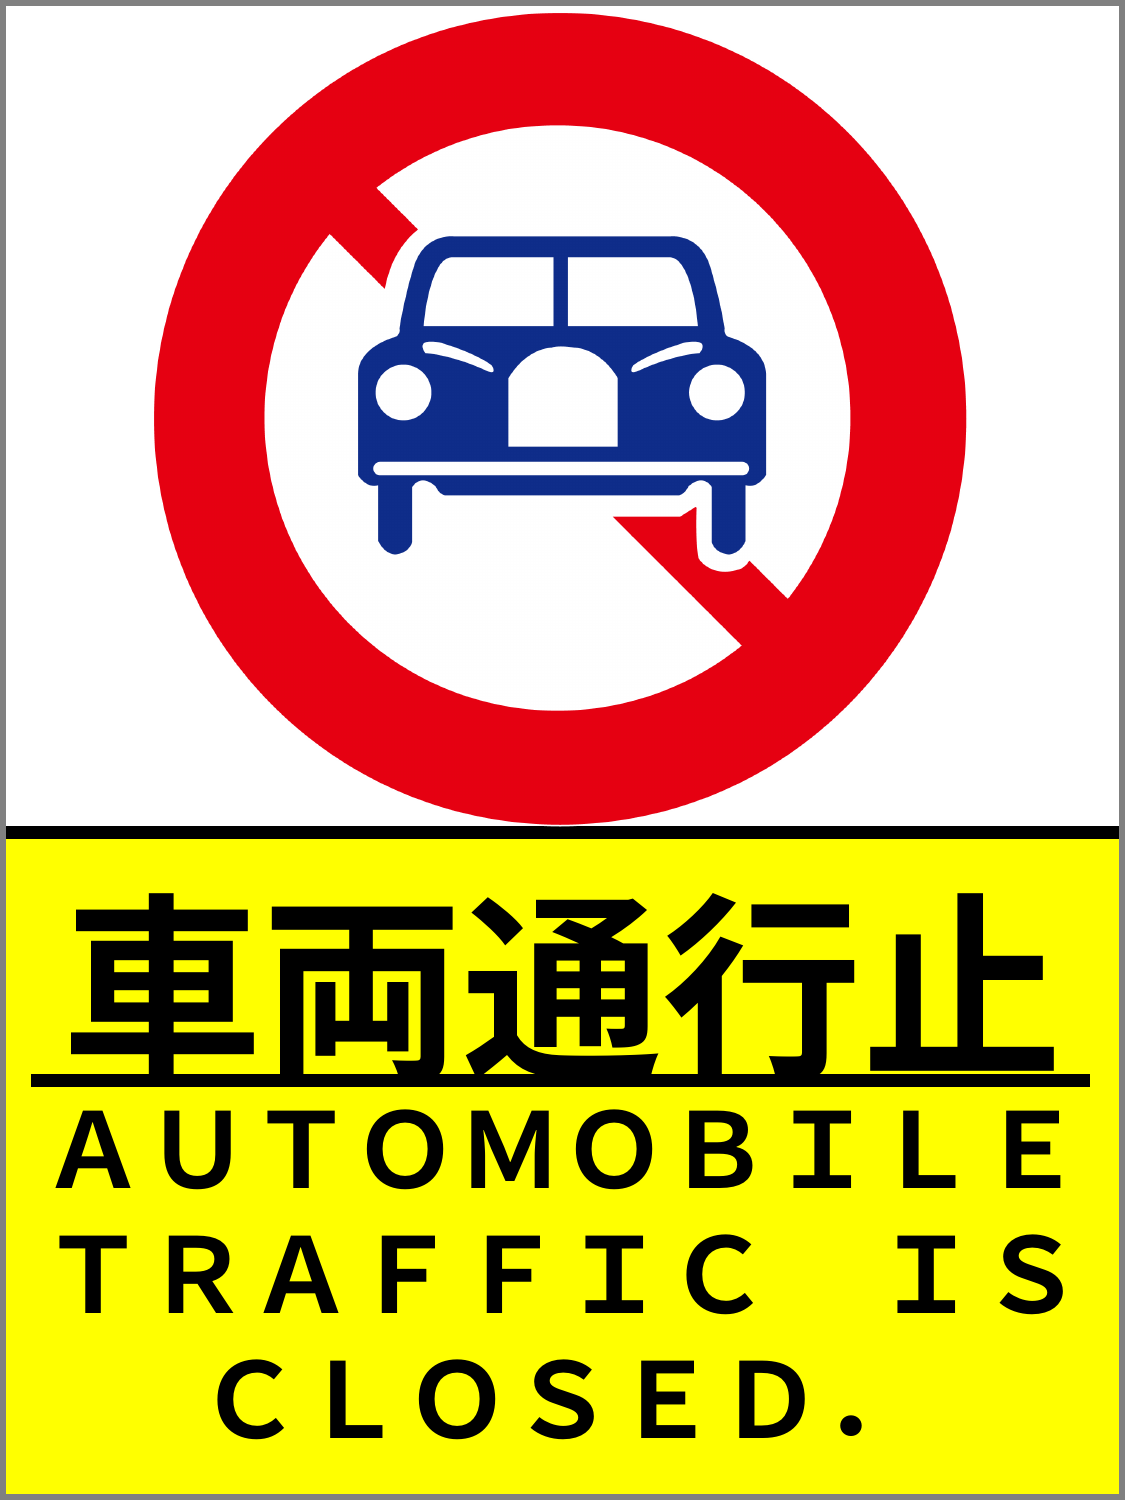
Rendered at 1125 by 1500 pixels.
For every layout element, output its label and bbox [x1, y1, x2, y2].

text_box [0, 0, 1125, 832]
picture [152, 10, 968, 828]
text_box [0, 838, 1125, 1500]
